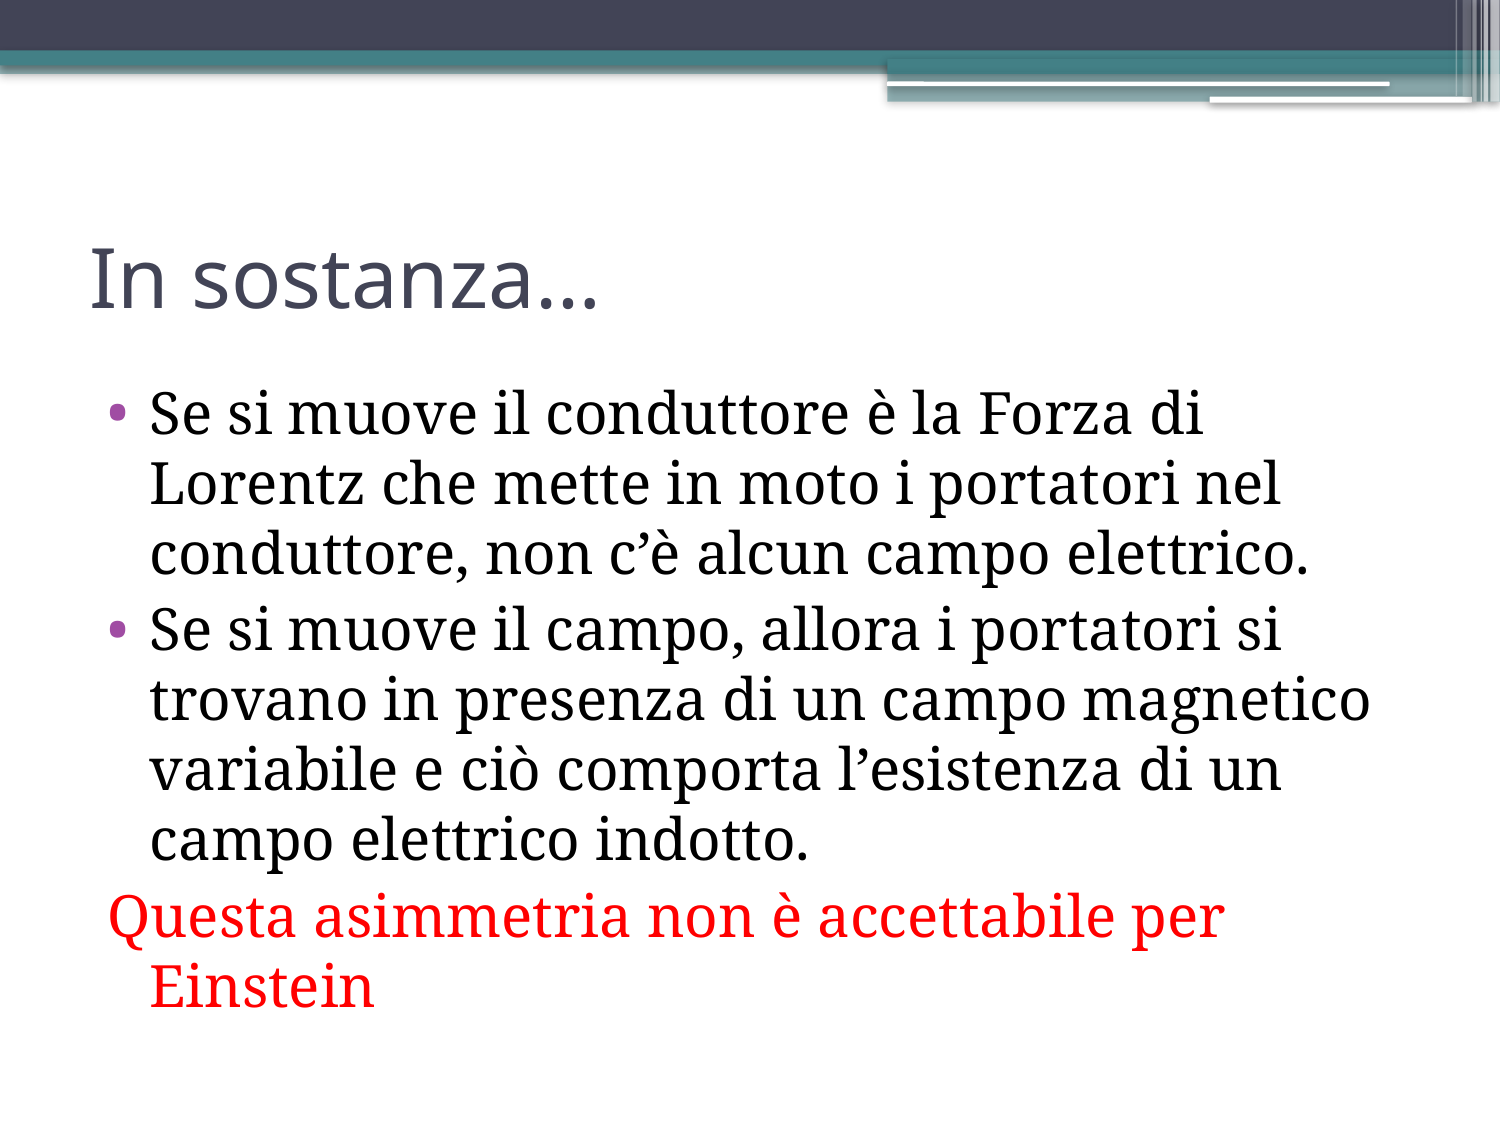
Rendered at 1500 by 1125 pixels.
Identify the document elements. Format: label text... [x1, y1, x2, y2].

list Se si muove il conduttore è la Forza di Lorentz che mette in moto i portatori nel conduttore, non c’è alcun campo elettrico. Se si muove il campo, allora i portatori si trovano in presenza di un campo magnetico variabile e ciò comporta l’esistenza di un campo elettrico indotto. Questa asimmetria non è accettabile per Einstein [75, 368, 1425, 1079]
title In sostanza… [75, 187, 1425, 363]
